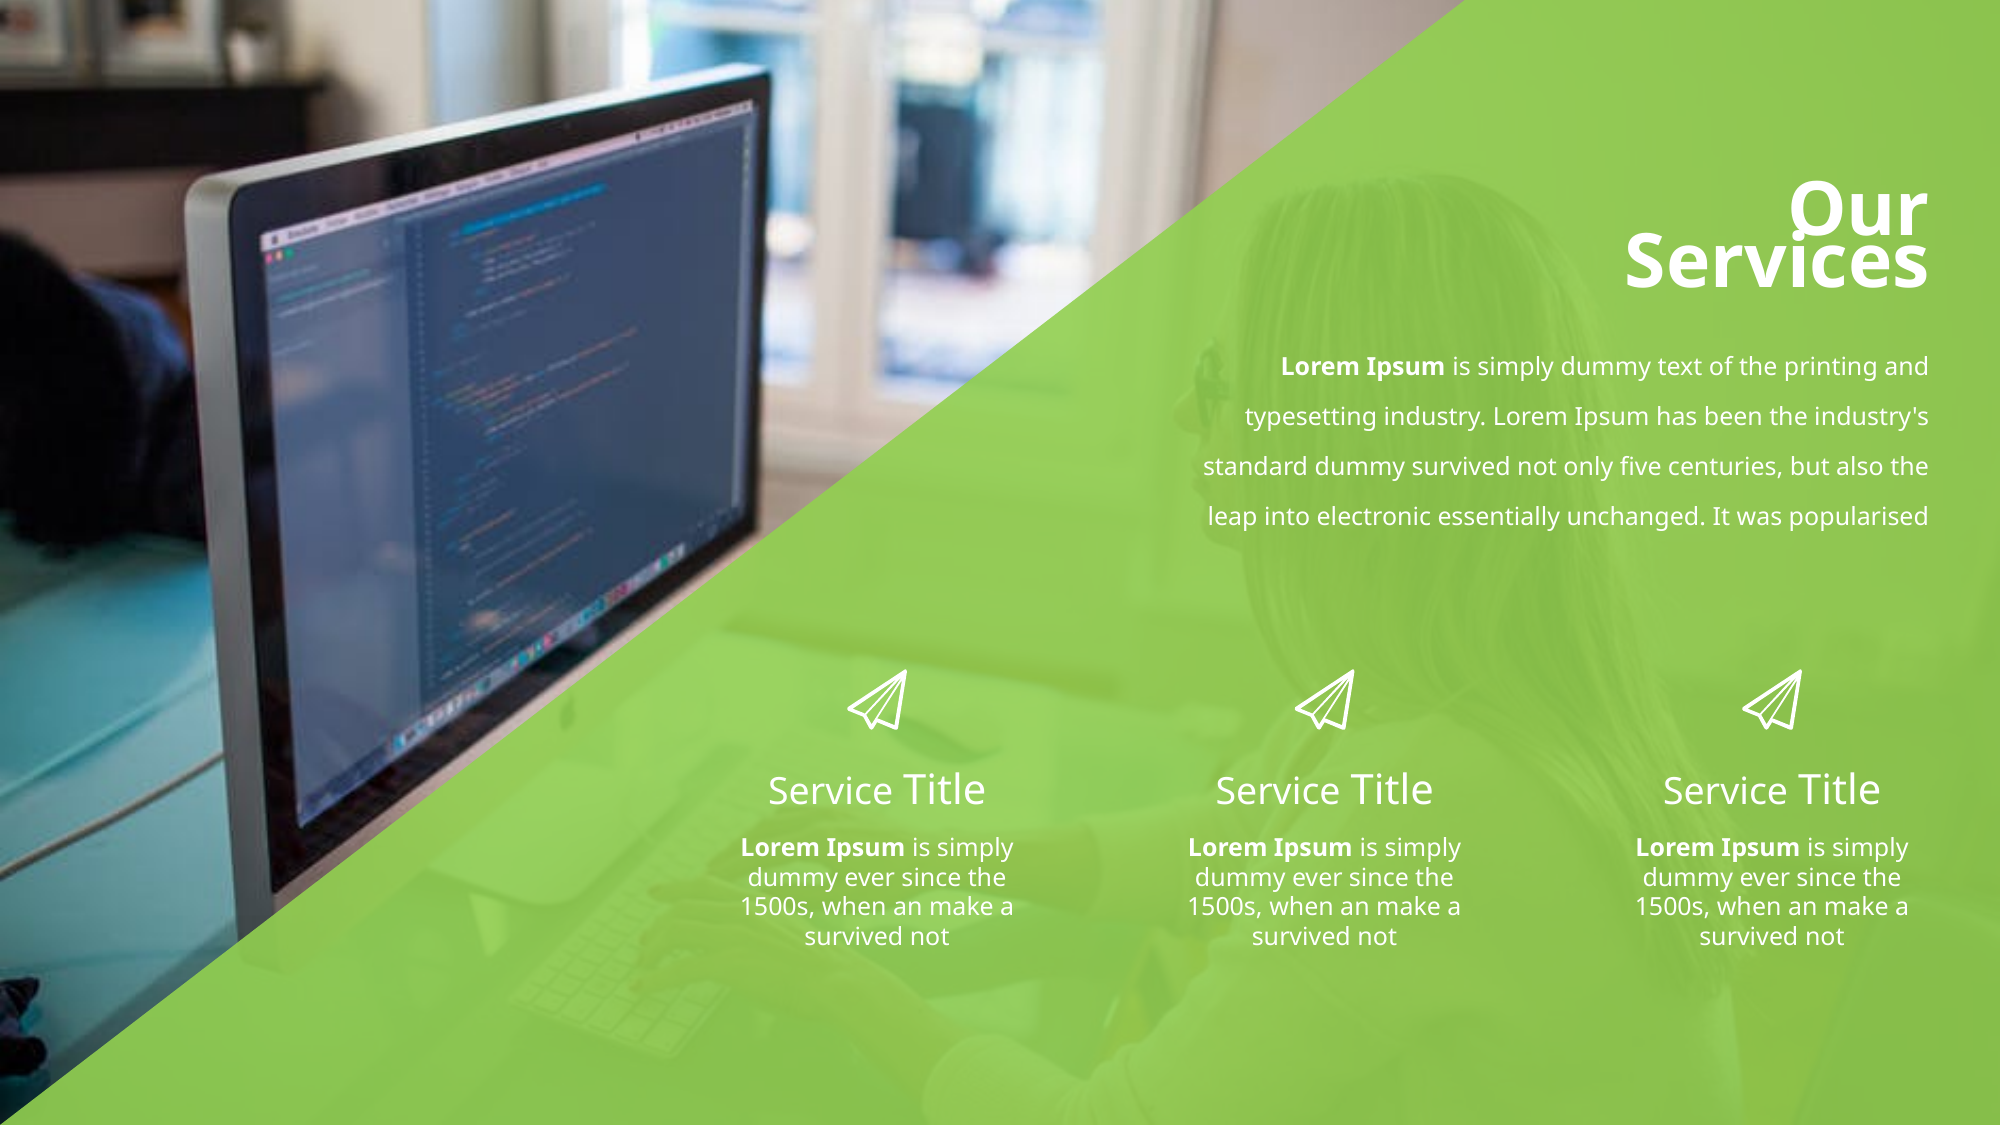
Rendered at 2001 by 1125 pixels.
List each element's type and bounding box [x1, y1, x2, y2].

text_box [704, 669, 1945, 960]
picture [0, 0, 2000, 1125]
